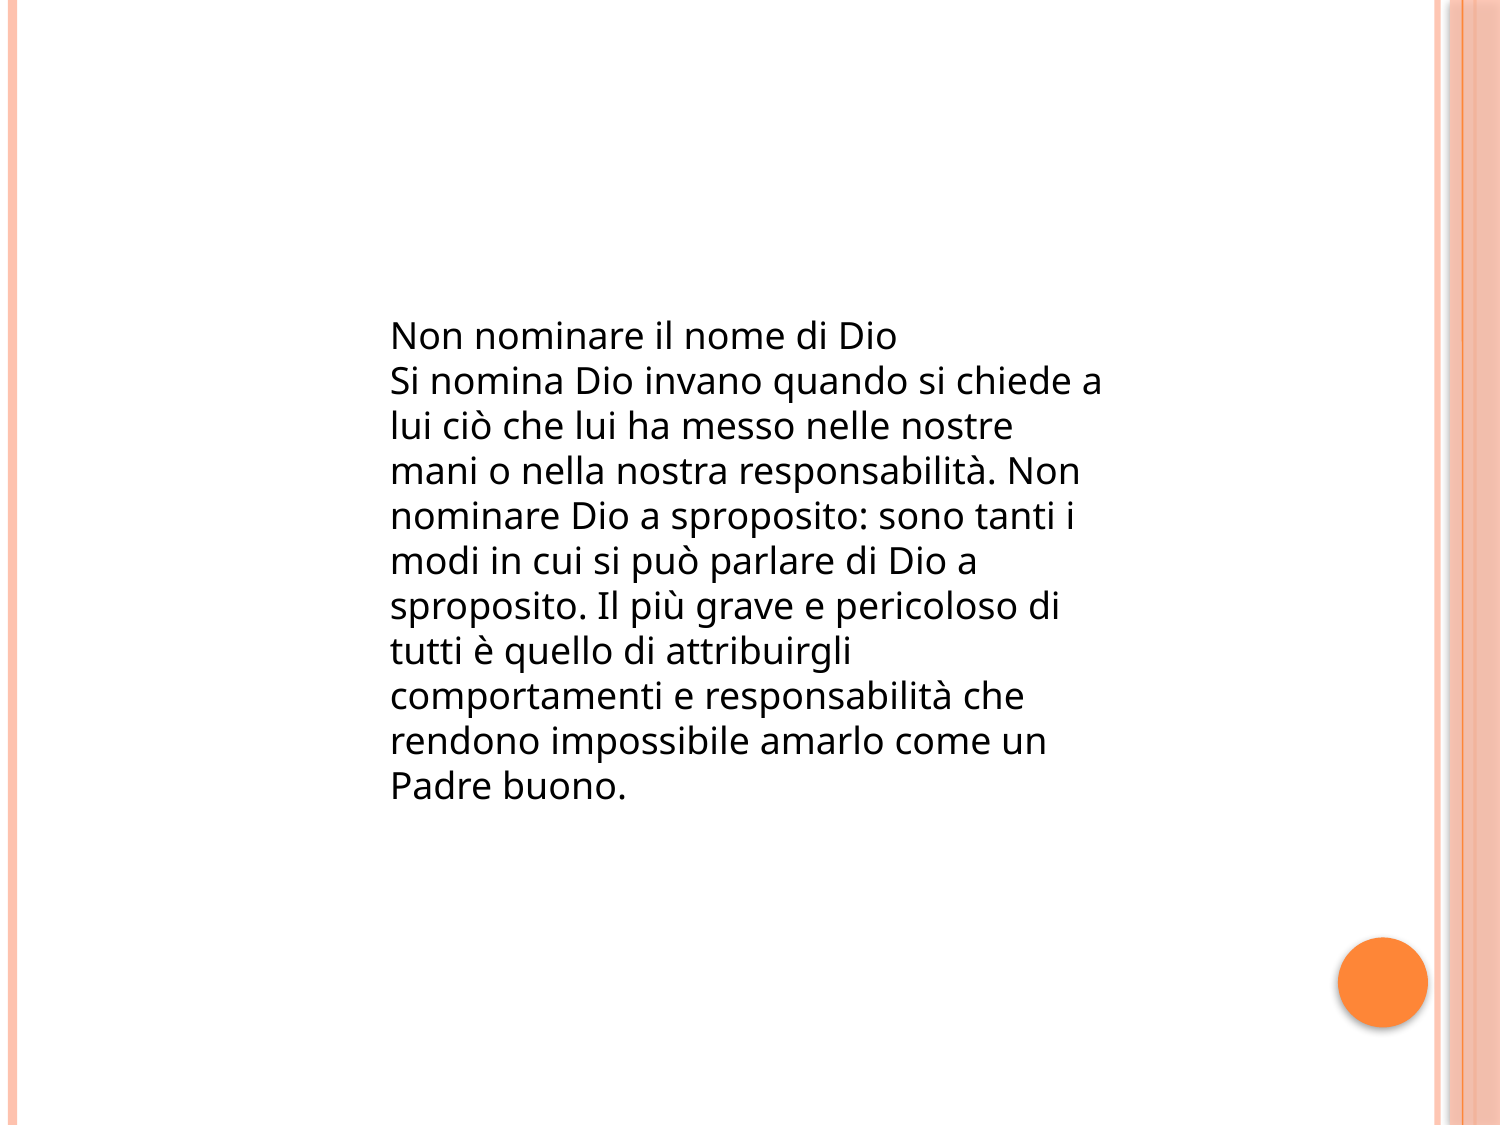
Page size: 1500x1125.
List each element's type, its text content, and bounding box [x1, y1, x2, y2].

text_box Non nominare il nome di Dio Si nomina Dio invano quando si chiede a lui ciò che lui ha messo nelle nostre mani o nella nostra responsabilità. Non nominare Dio a sproposito: sono tanti i modi in cui si può parlare di Dio a sproposito. Il più grave e pericoloso di tutti è quello di attribuirgli comportamenti e responsabilità che rendono impossibile amarlo come un Padre buono. [374, 304, 1125, 815]
